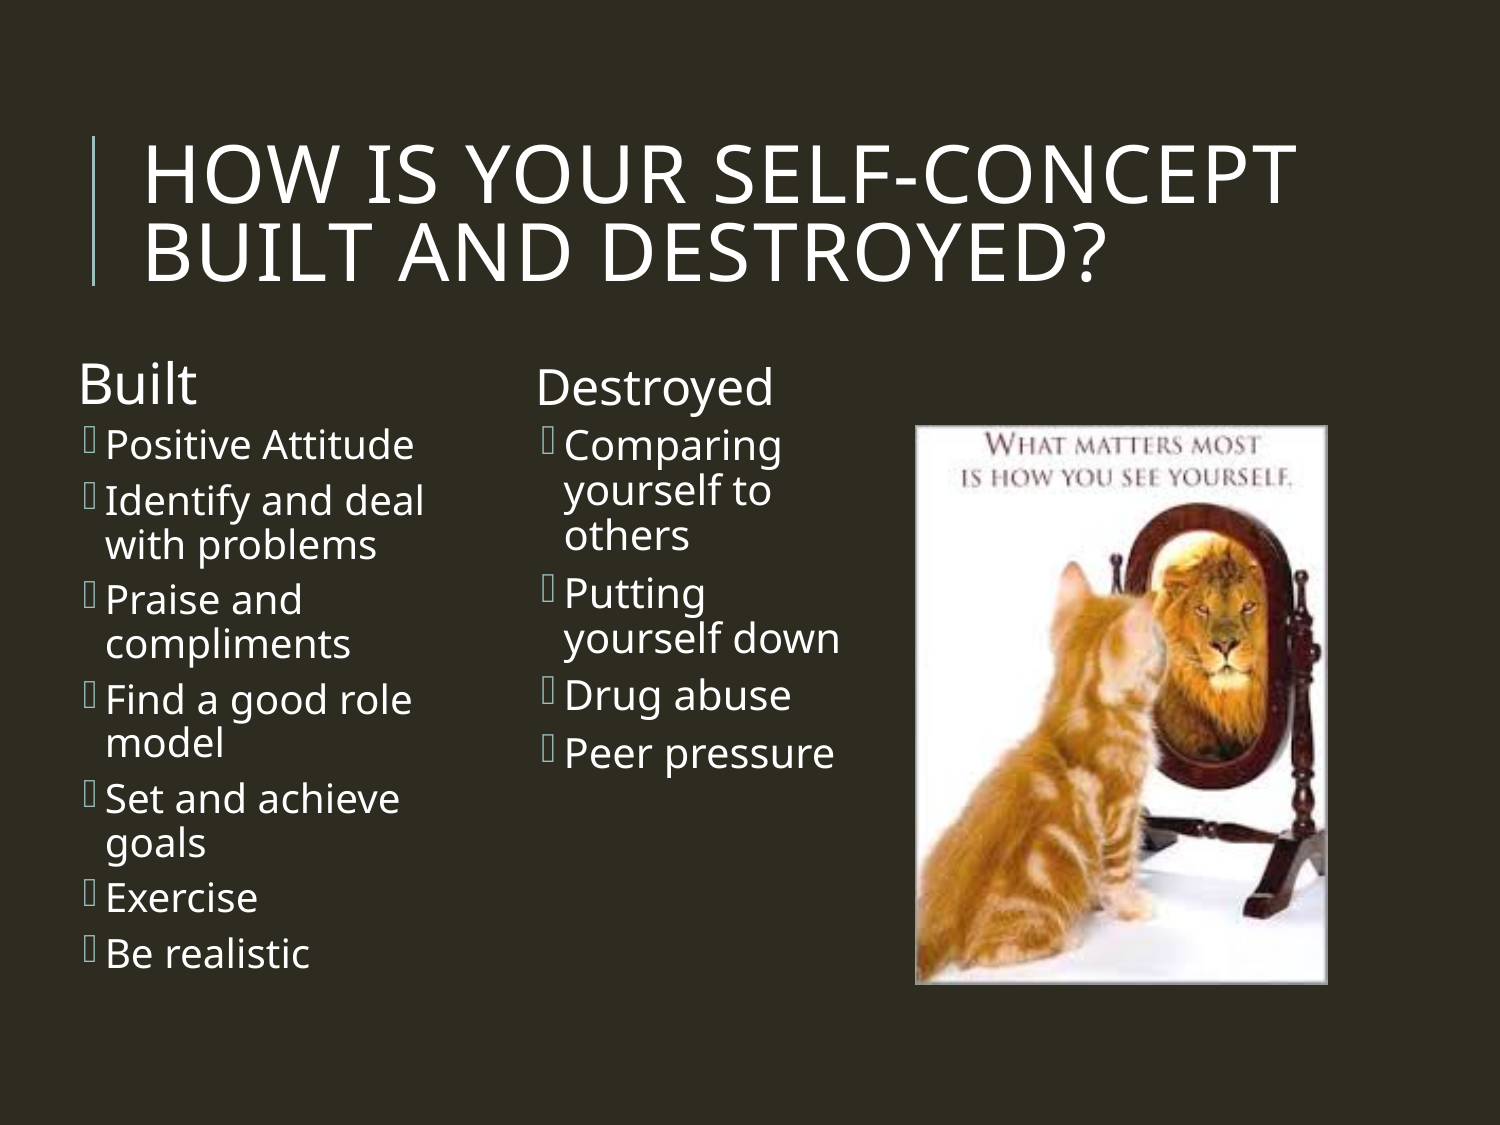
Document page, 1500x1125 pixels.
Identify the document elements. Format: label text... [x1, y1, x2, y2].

picture [915, 425, 1328, 986]
list Built Positive Attitude Identify and deal with problems Praise and compliments Find a good role model Set and achieve goals Exercise Be realistic [55, 348, 513, 985]
title How is your self-concept built and destroyed? [126, 96, 1322, 342]
list Destroyed Comparing yourself to others Putting yourself down Drug abuse Peer pressure [512, 354, 876, 847]
